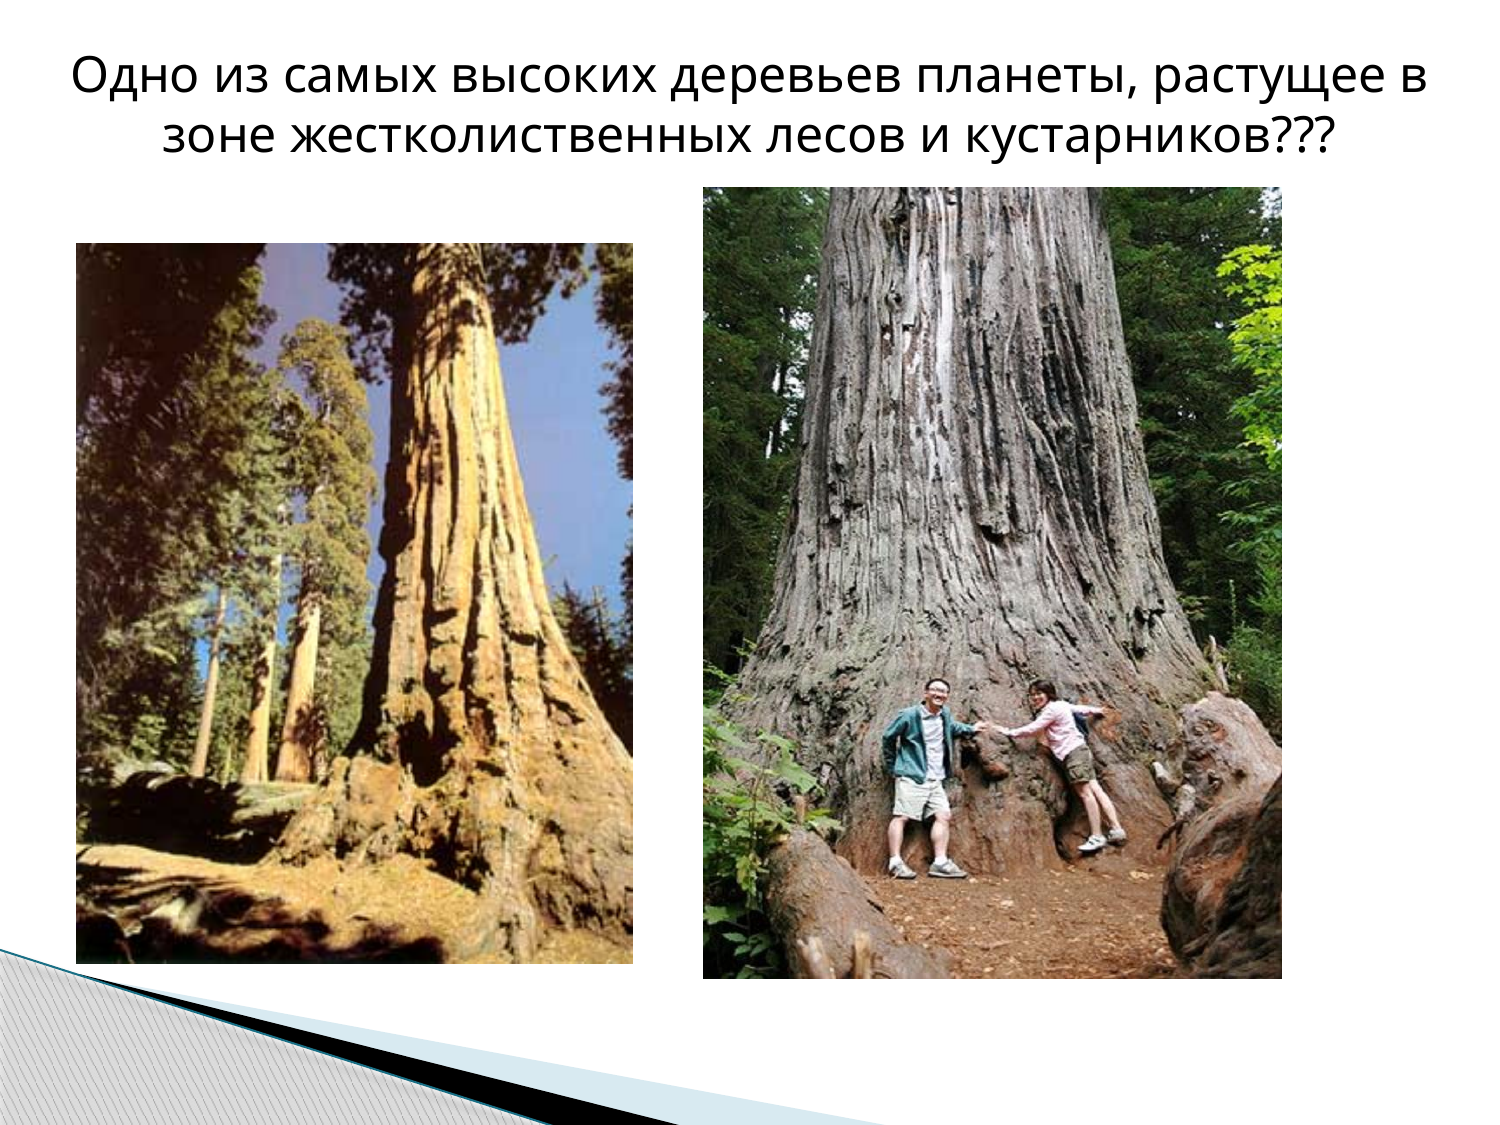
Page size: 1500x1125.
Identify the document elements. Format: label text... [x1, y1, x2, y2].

picture [702, 187, 1283, 980]
picture [76, 243, 633, 965]
text_box Одно из самых высоких деревьев планеты, растущее в зоне жестколиственных лесов и кустарников??? [35, 35, 1465, 230]
